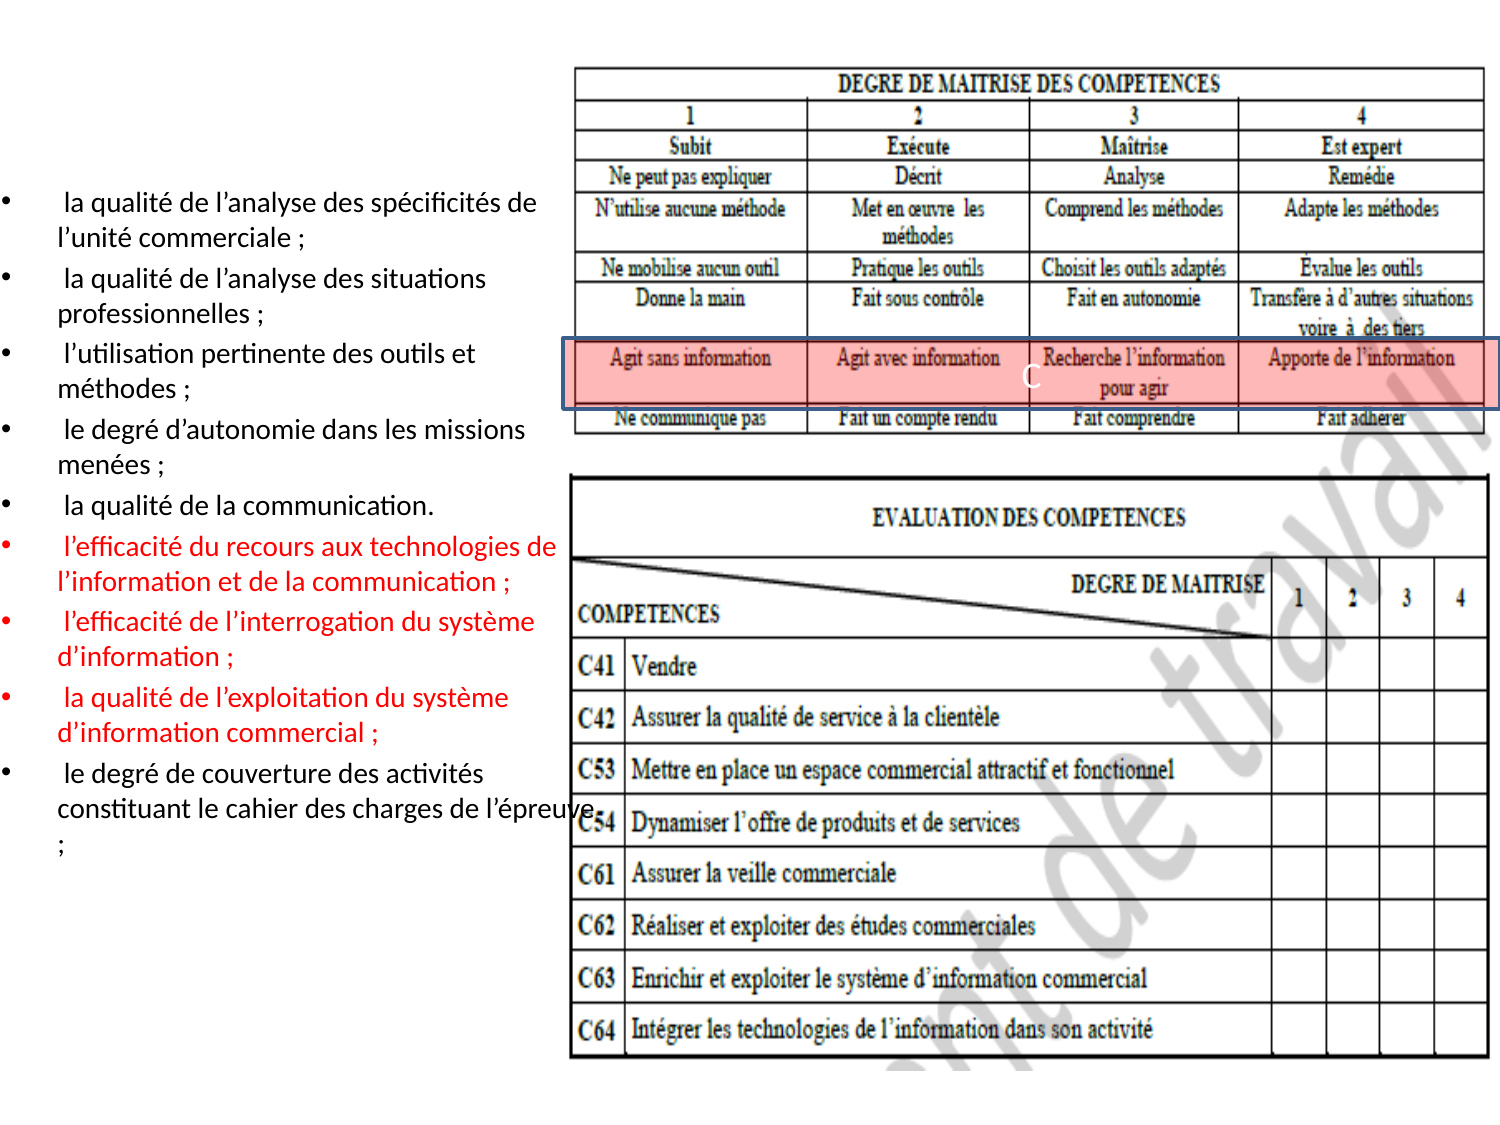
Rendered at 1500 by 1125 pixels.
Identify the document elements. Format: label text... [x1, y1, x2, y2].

text_box la qualité de l’analyse des spécificités de l’unité commerciale ; la qualité de l’analyse des situations professionnelles ; l’utilisation pertinente des outils et méthodes ; le degré d’autonomie dans les missions menées ; la qualité de la communication. l’efficacité du recours aux technologies de l’information et de la communication ; l’efficacité de l’interrogation du système d’information ; la qualité de l’exploitation du système d’information commercial ; le degré de couverture des activités constituant le cahier des charges de l’épreuve ; [0, 175, 557, 867]
picture [562, 54, 1500, 1071]
